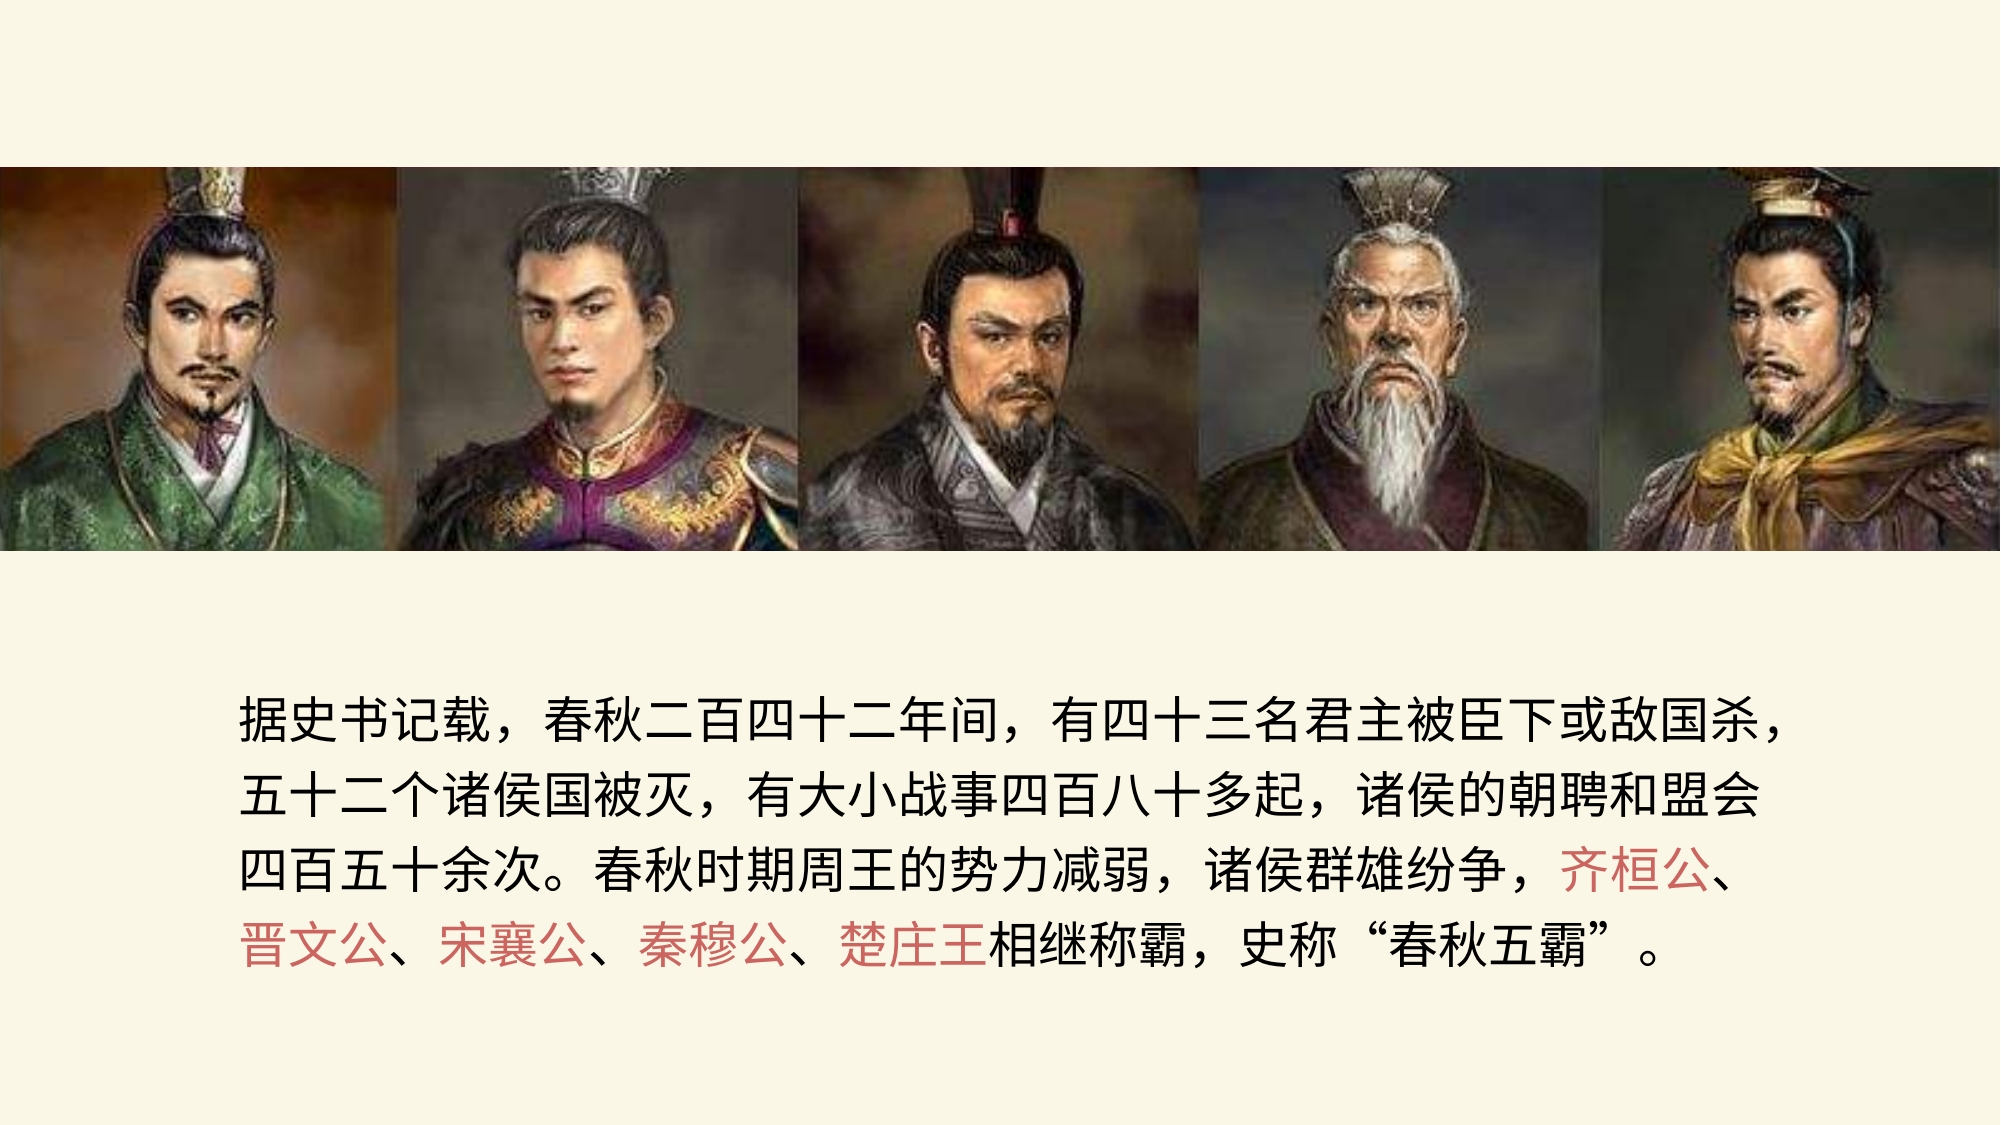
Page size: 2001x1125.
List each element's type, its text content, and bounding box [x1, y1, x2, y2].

picture [0, 167, 2000, 551]
text_box 据史书记载，春秋二百四十二年间，有四十三名君主被臣下或敌国杀，五十二个诸侯国被灭，有大小战事四百八十多起，诸侯的朝聘和盟会四百五十余次。春秋时期周王的势力减弱，诸侯群雄纷争，齐桓公、晋文公、宋襄公、秦穆公、楚庄王相继称霸，史称“春秋五霸”。 [223, 666, 1777, 982]
